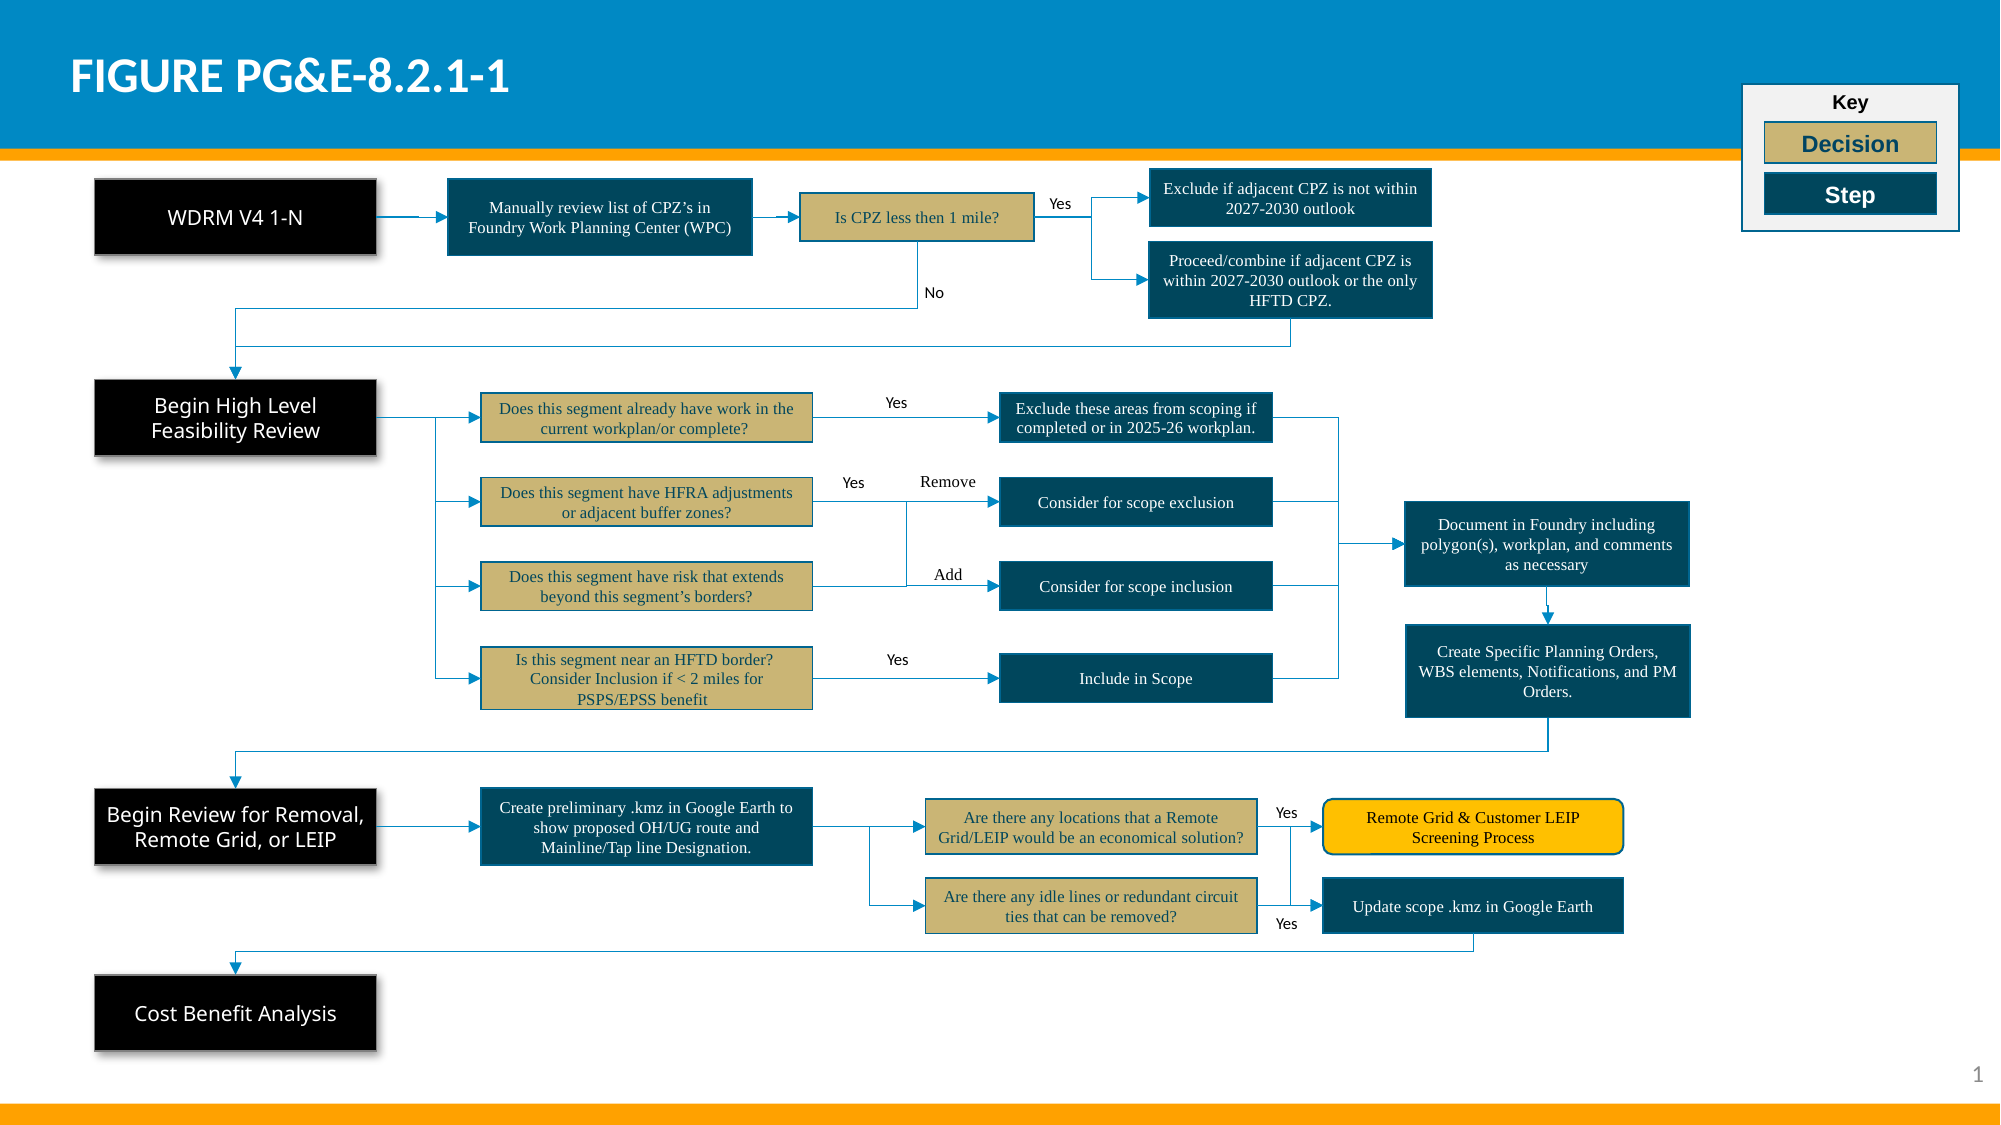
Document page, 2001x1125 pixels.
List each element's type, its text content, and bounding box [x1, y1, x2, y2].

title FIGURE PG&E-8.2.1-1 [55, 16, 1951, 136]
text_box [94, 83, 1959, 1052]
slide_number 1 [1584, 1042, 1999, 1103]
